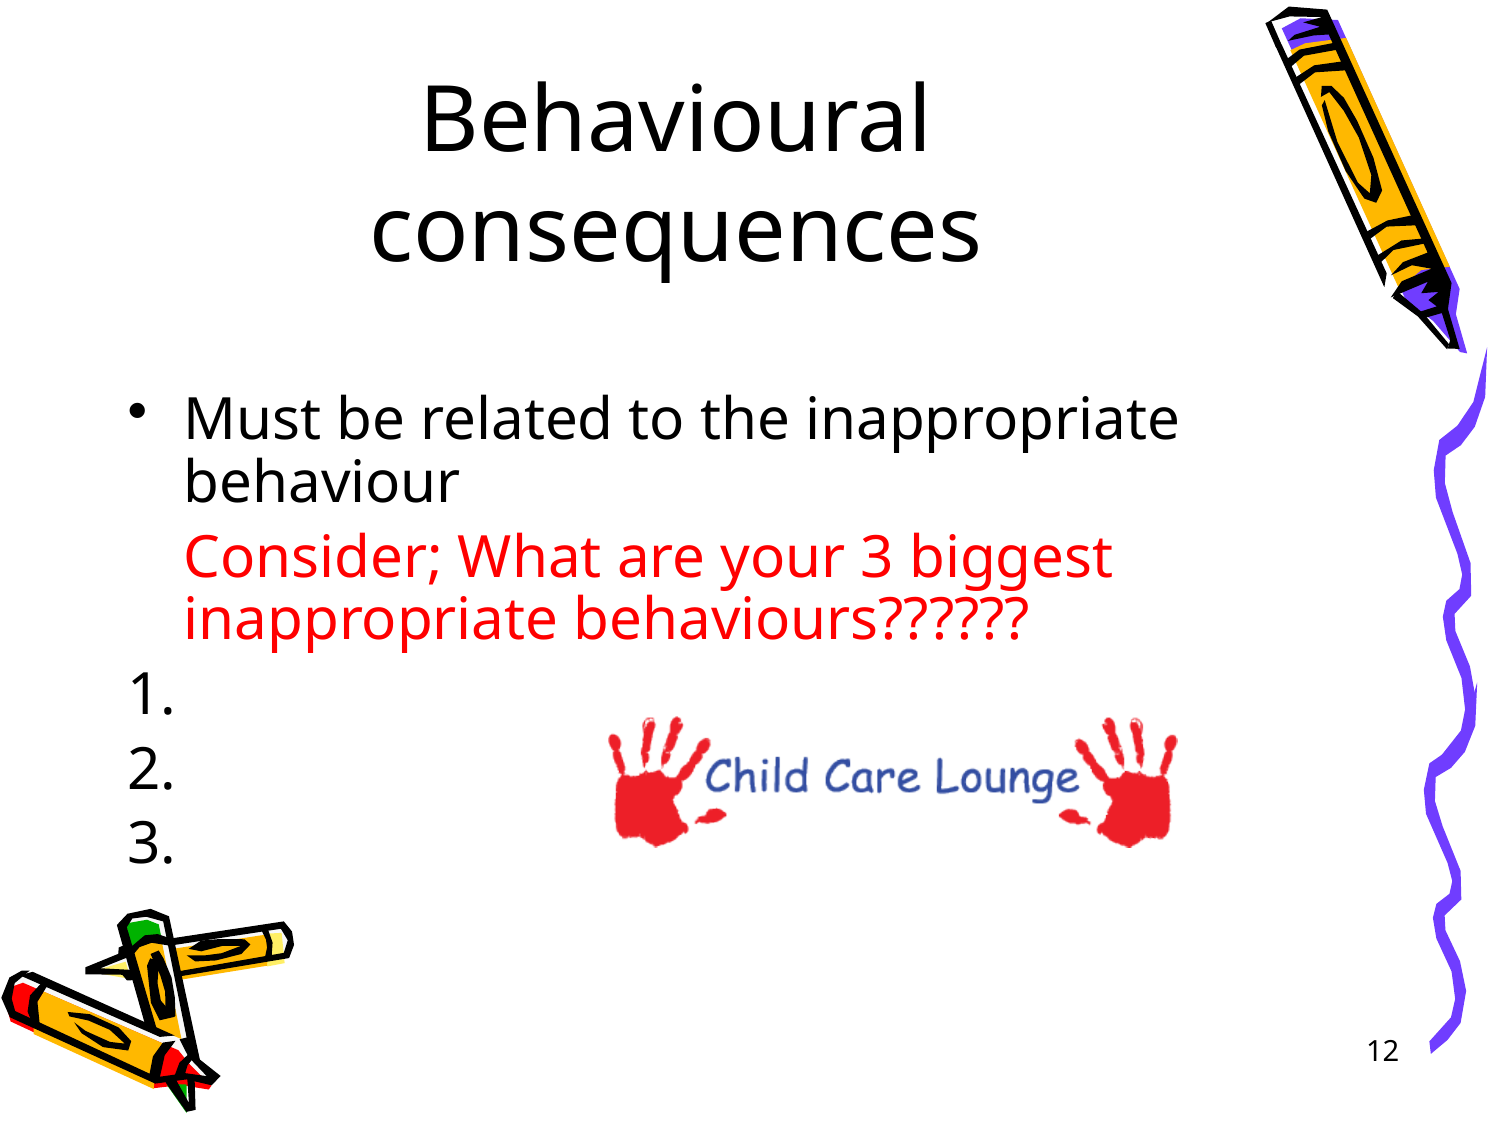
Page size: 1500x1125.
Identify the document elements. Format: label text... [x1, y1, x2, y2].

slide_number 12 [1101, 1024, 1415, 1101]
picture [608, 715, 1178, 848]
title Behavioural consequences [112, 24, 1240, 288]
list Must be related to the inappropriate behaviour Consider; What are your 3 biggest inappropriate behaviours?????? 1. 2. 3. [112, 299, 1376, 901]
